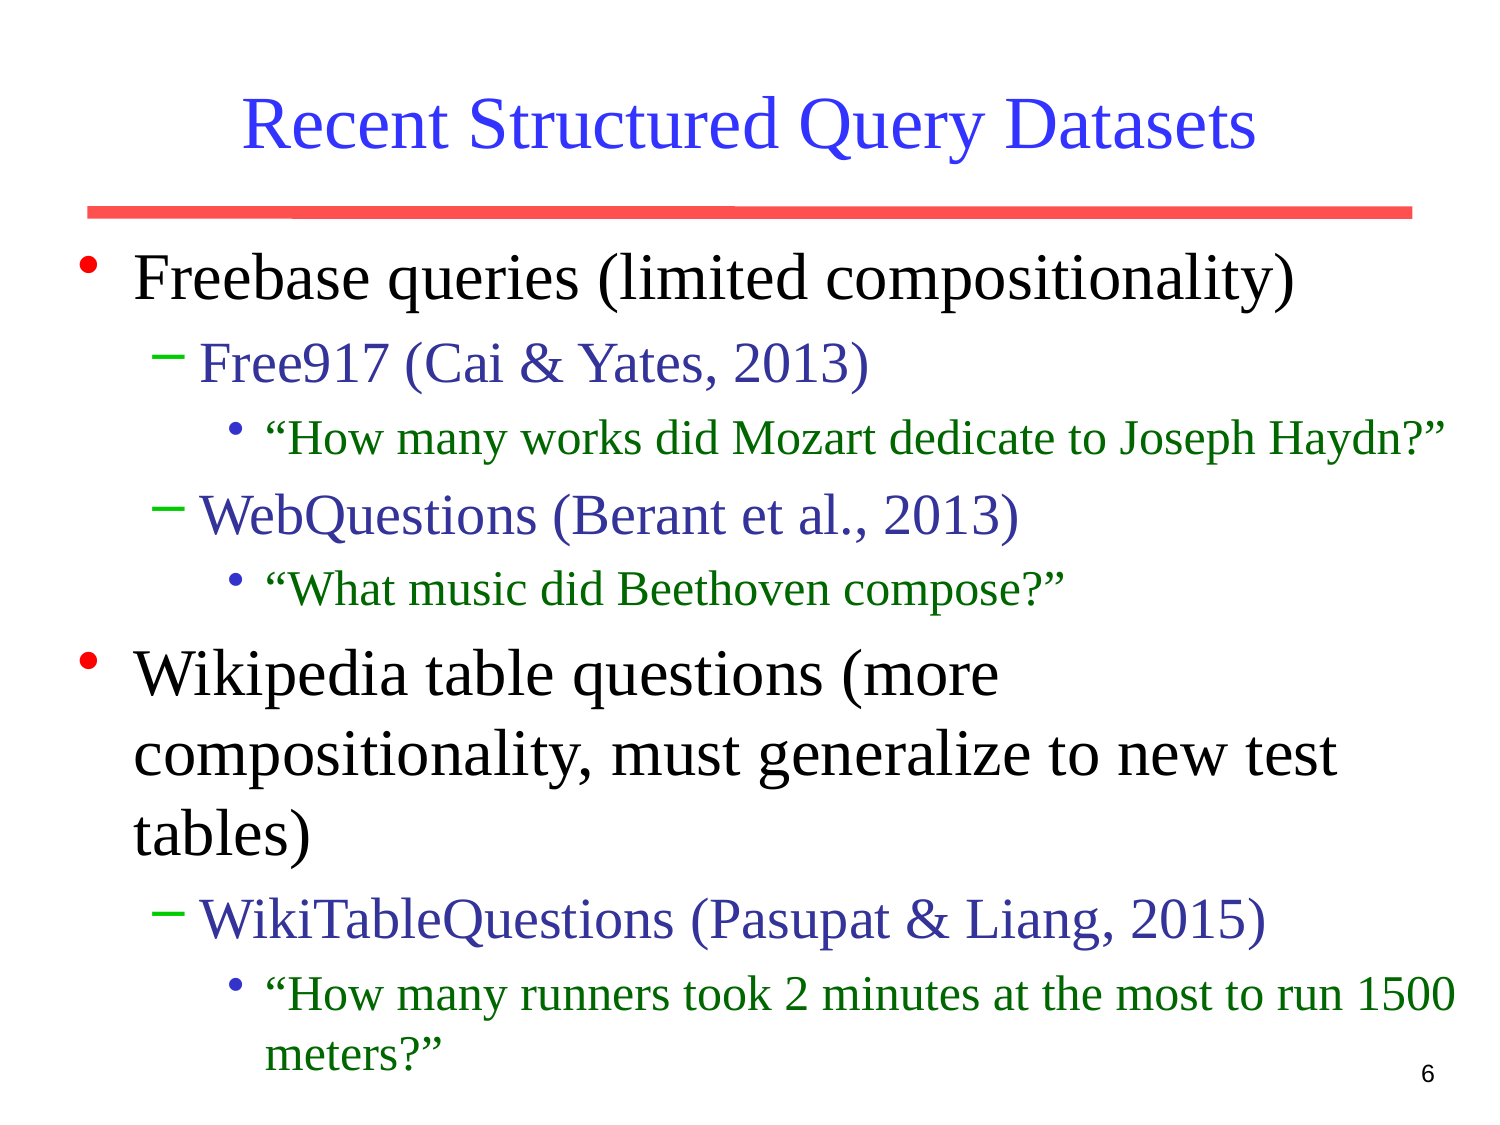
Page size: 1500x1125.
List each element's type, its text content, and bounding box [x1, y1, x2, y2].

title Recent Structured Query Datasets [112, 37, 1388, 200]
list Freebase queries (limited compositionality) Free917 (Cai & Yates, 2013) “How many works did Mozart dedicate to Joseph Haydn?” WebQuestions (Berant et al., 2013) “What music did Beethoven compose?” Wikipedia table questions (more compositionality, must generalize to new test tables) WikiTableQuestions (Pasupat & Liang, 2015) “How many runners took 2 minutes at the most to run 1500 meters?” [62, 224, 1475, 994]
slide_number 6 [1137, 1050, 1450, 1125]
